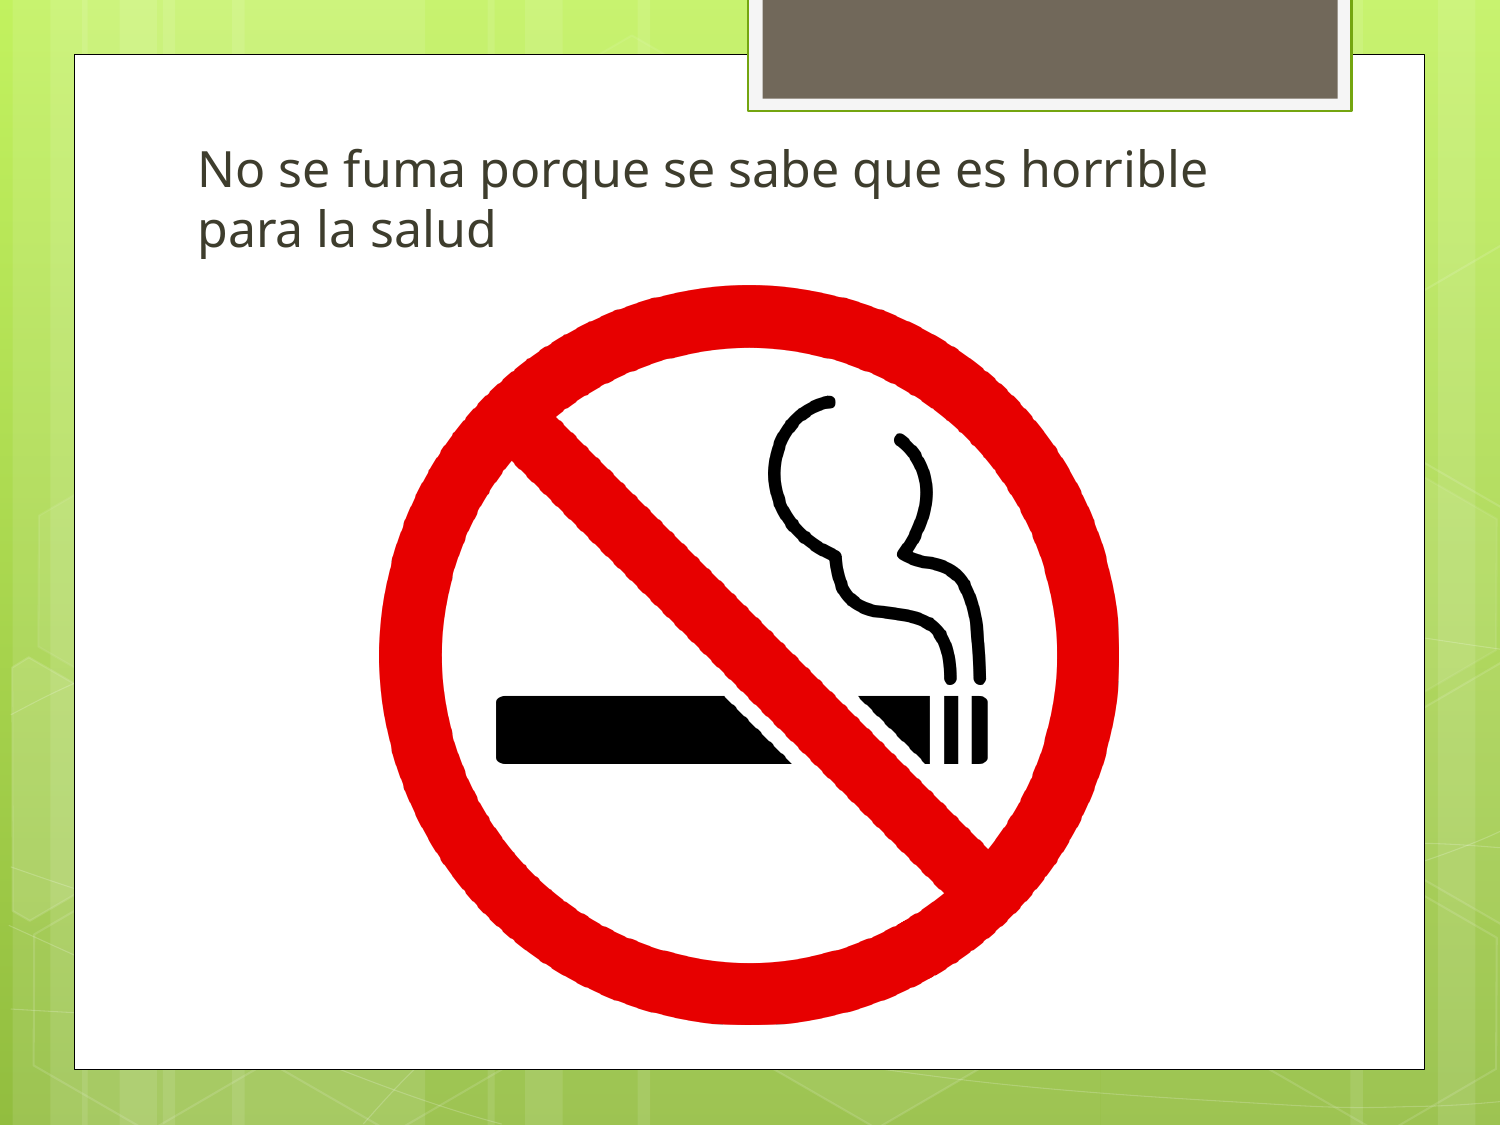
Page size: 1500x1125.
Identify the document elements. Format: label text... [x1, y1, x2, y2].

list No se fuma porque se sabe que es horrible para la salud [171, 130, 1283, 286]
picture [379, 285, 1120, 1026]
